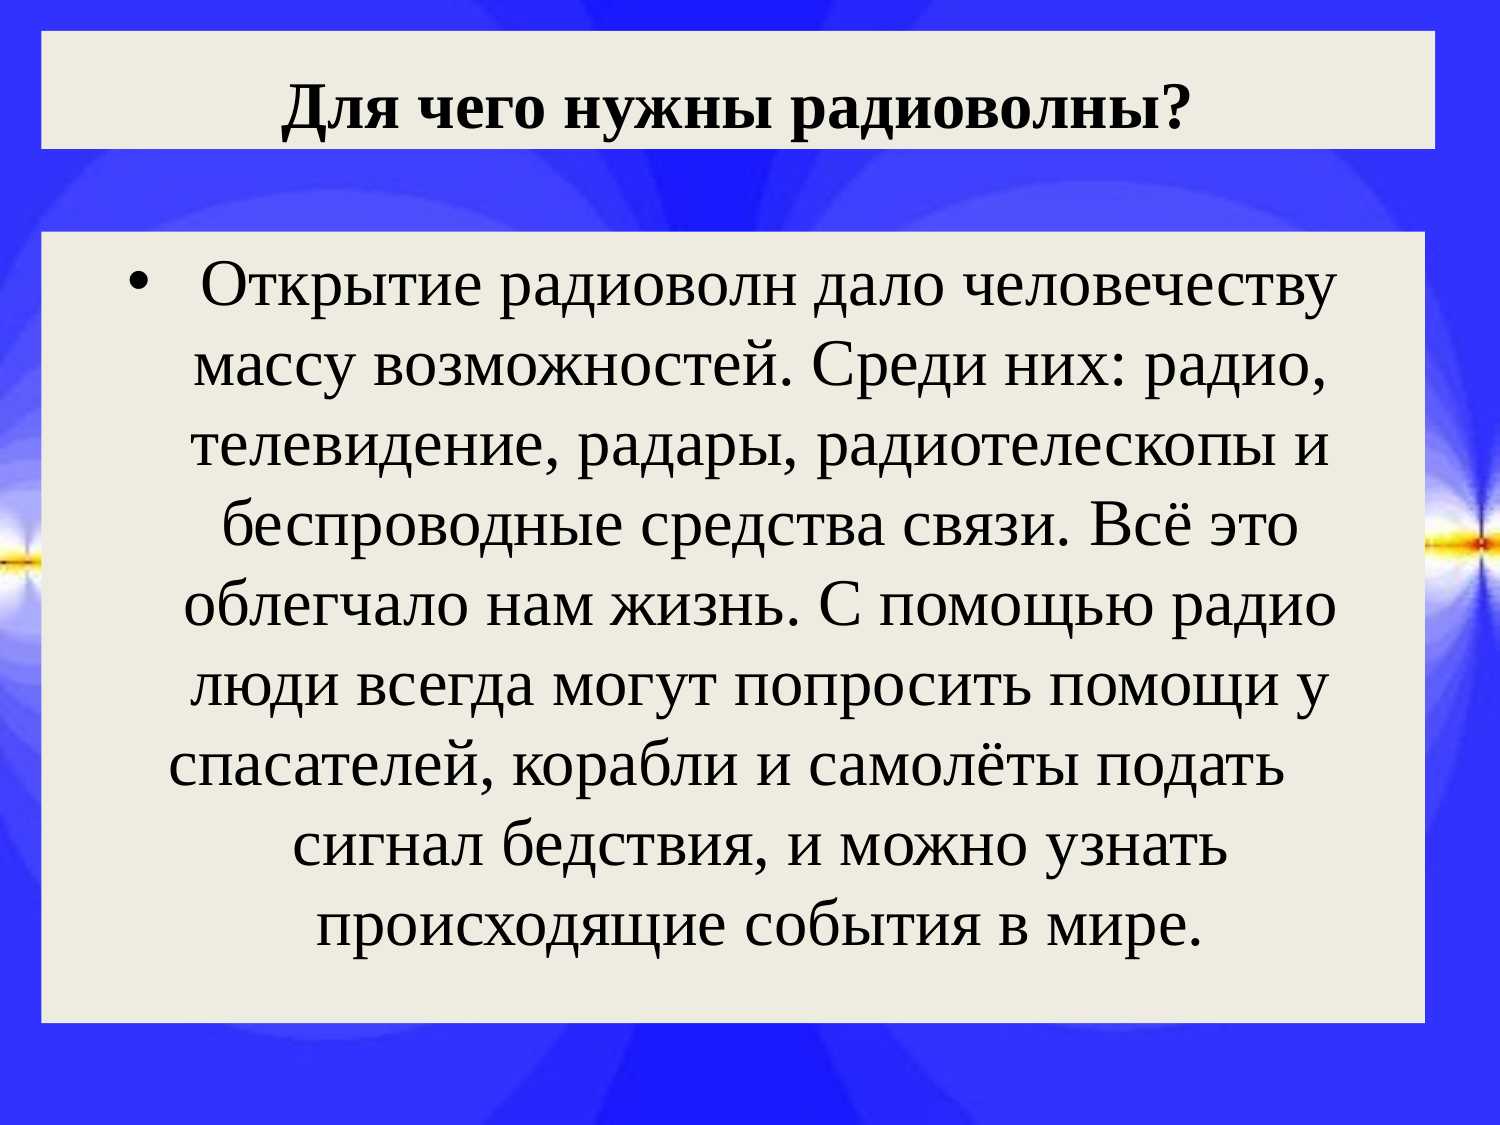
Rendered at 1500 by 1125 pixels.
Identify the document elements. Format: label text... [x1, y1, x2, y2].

title Для чего нужны радиоволны? [41, 30, 1436, 149]
list Открытие радиоволн дало человечеству массу возможностей. Среди них: радио, телевидение, радары, радиотелескопы и беспроводные средства связи. Всё это облегчало нам жизнь. С помощью радио люди всегда могут попросить помощи у спасателей, корабли и самолёты подать сигнал бедствия, и можно узнать происходящие события в мире. [41, 231, 1425, 1024]
picture [0, 0, 1500, 1125]
